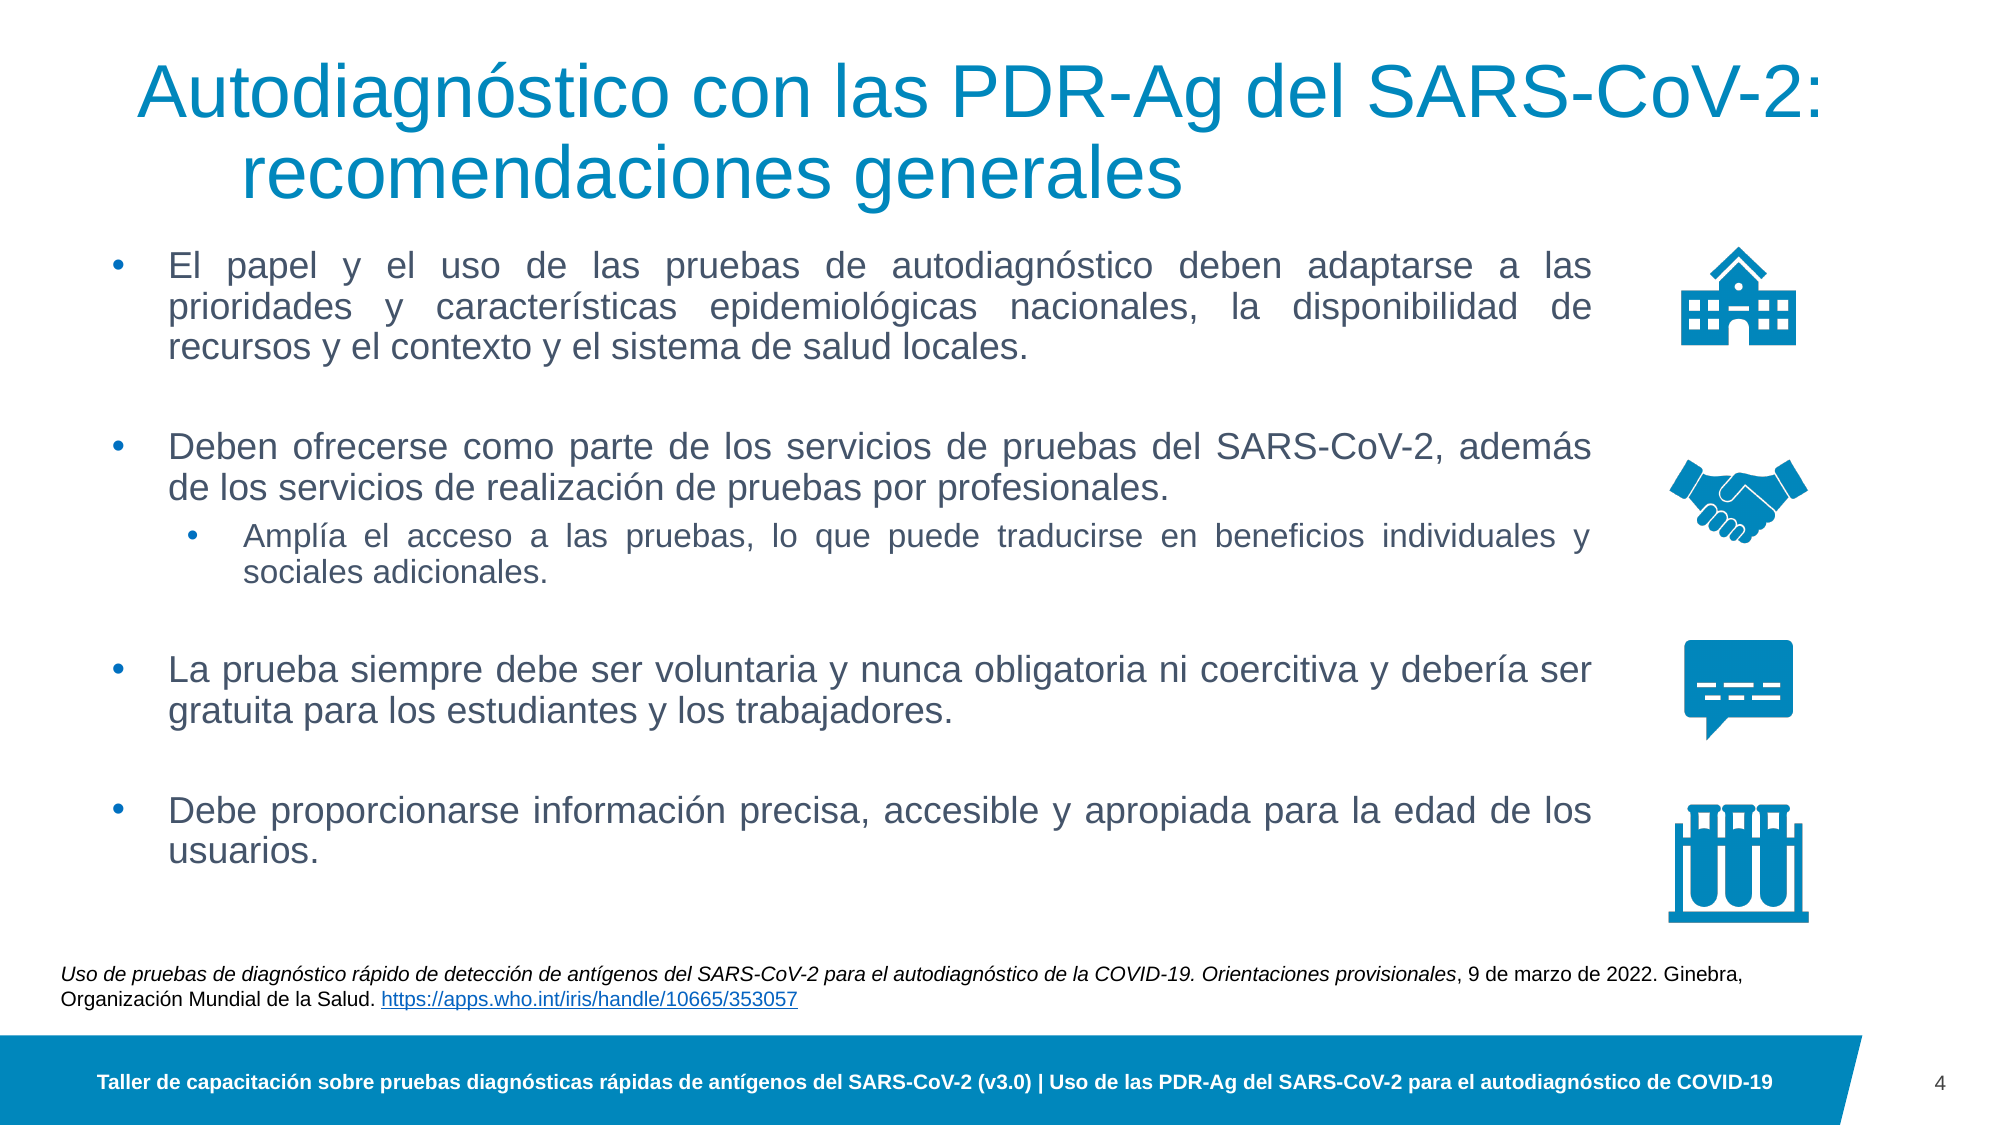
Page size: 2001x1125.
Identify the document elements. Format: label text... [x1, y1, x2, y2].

title Autodiagnóstico con las PDR-Ag del SARS-CoV-2: recomendaciones generales [137, 59, 1863, 215]
picture [1663, 426, 1814, 577]
picture [1663, 220, 1814, 372]
picture [1663, 788, 1814, 939]
list El papel y el uso de las pruebas de autodiagnóstico deben adaptarse a las prioridades y características epidemiológicas nacionales, la disponibilidad de recursos y el contexto y el sistema de salud locales. Deben ofrecerse como parte de los servicios de pruebas del SARS-CoV-2, además de los servicios de realización de pruebas por profesionales. Amplía el acceso a las pruebas, lo que puede traducirse en beneficios individuales y sociales adicionales. La prueba siempre debe ser voluntaria y nunca obligatoria ni coercitiva y debería ser gratuita para los estudiantes y los trabajadores. Debe proporcionarse información precisa, accesible y apropiada para la edad de los usuarios. [96, 239, 1608, 625]
footer Taller de capacitación sobre pruebas diagnósticas rápidas de antígenos del SARS-CoV-2 (v3.0) | Uso de las PDR-Ag del SARS-CoV-2 para el autodiagnóstico de COVID-19 [96, 1039, 1788, 1122]
picture [1663, 613, 1814, 765]
text_box Uso de pruebas de diagnóstico rápido de detección de antígenos del SARS-CoV-2 para el autodiagnóstico de la COVID-19. Orientaciones provisionales, 9 de marzo de 2022. Ginebra, Organización Mundial de la Salud. https://apps.who.int/iris/handle/10665/353057 [45, 953, 1788, 1044]
slide_number 4 [1862, 1035, 1947, 1125]
